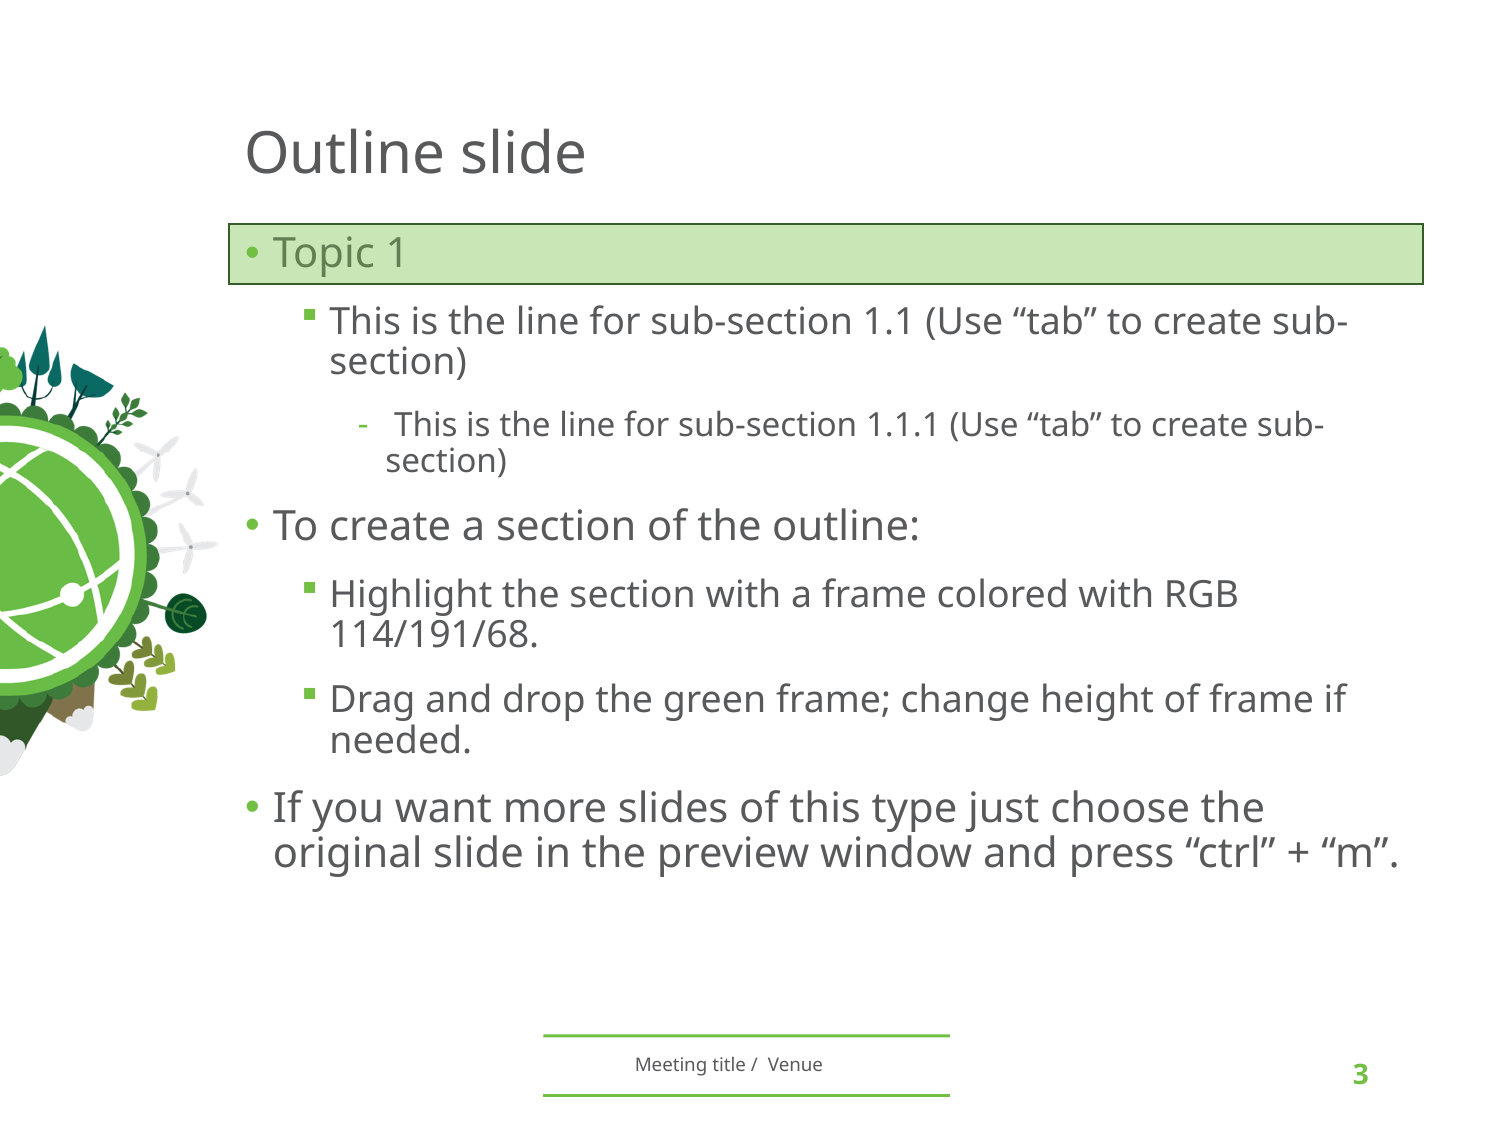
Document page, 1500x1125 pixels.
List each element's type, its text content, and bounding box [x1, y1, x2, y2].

text_box [228, 223, 1424, 285]
list Topic 1 This is the line for sub-section 1.1 (Use “tab” to create sub-section) This is the line for sub-section 1.1.1 (Use “tab” to create sub-section) To create a section of the outline: Highlight the section with a frame colored with RGB 114/191/68. Drag and drop the green frame; change height of frame if needed. If you want more slides of this type just choose the original slide in the preview window and press “ctrl” + “m”. [230, 224, 1440, 1009]
title Outline slide [229, 95, 1439, 214]
slide_number 3 [1311, 1035, 1384, 1116]
footer Meeting title / Venue [475, 1035, 982, 1096]
picture [0, 316, 230, 804]
